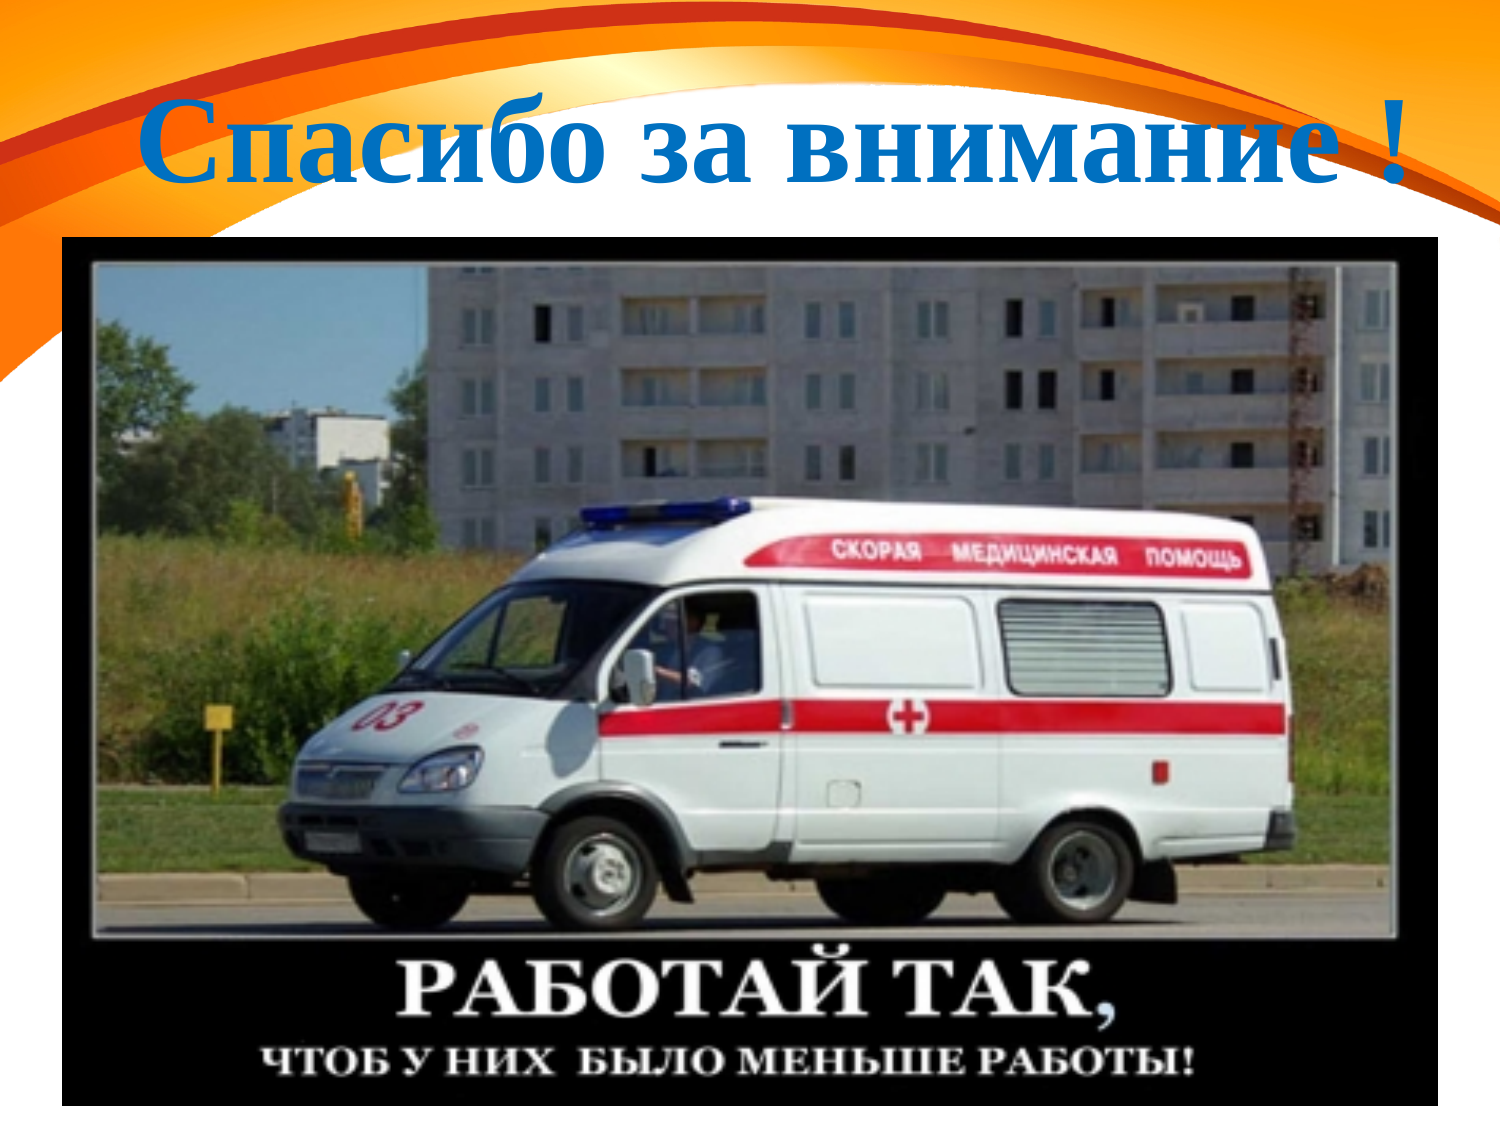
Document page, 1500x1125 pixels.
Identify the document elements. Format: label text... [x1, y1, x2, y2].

text_box Спасибо за внимание ! [119, 49, 1431, 215]
picture [0, 0, 1500, 1106]
